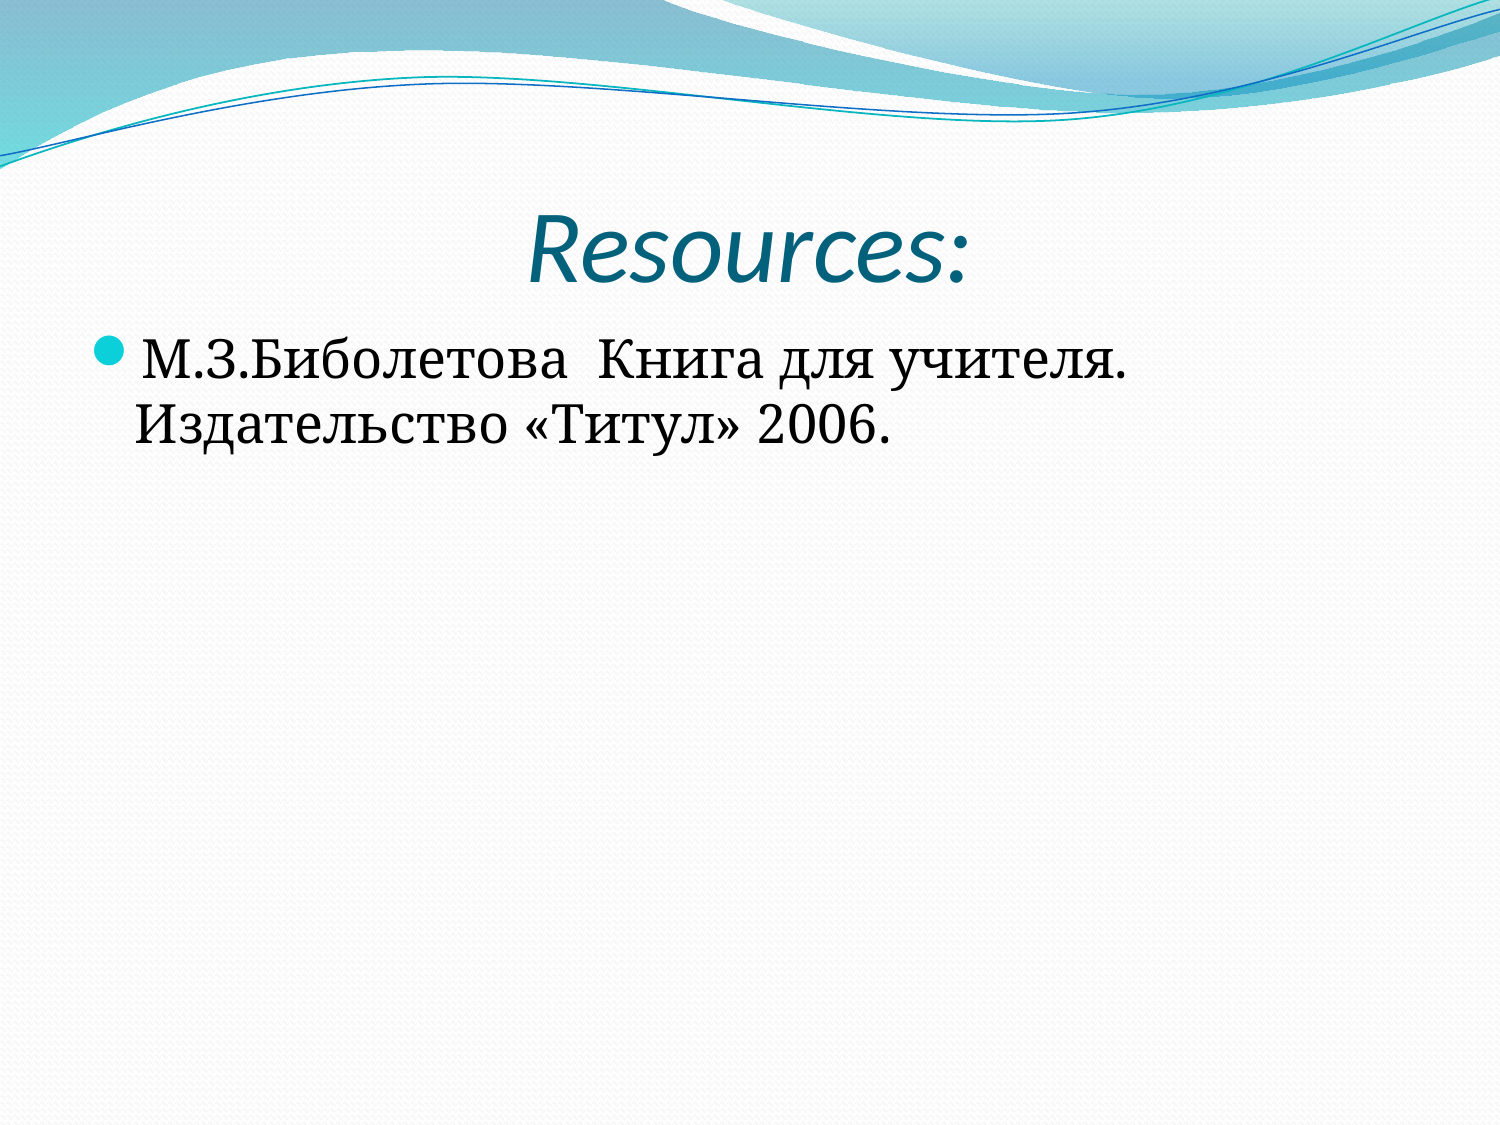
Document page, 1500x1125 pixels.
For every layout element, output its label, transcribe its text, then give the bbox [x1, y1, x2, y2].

title Resources: [75, 115, 1425, 303]
list М.З.Биболетова Книга для учителя. Издательство «Титул» 2006. [75, 317, 1425, 1038]
